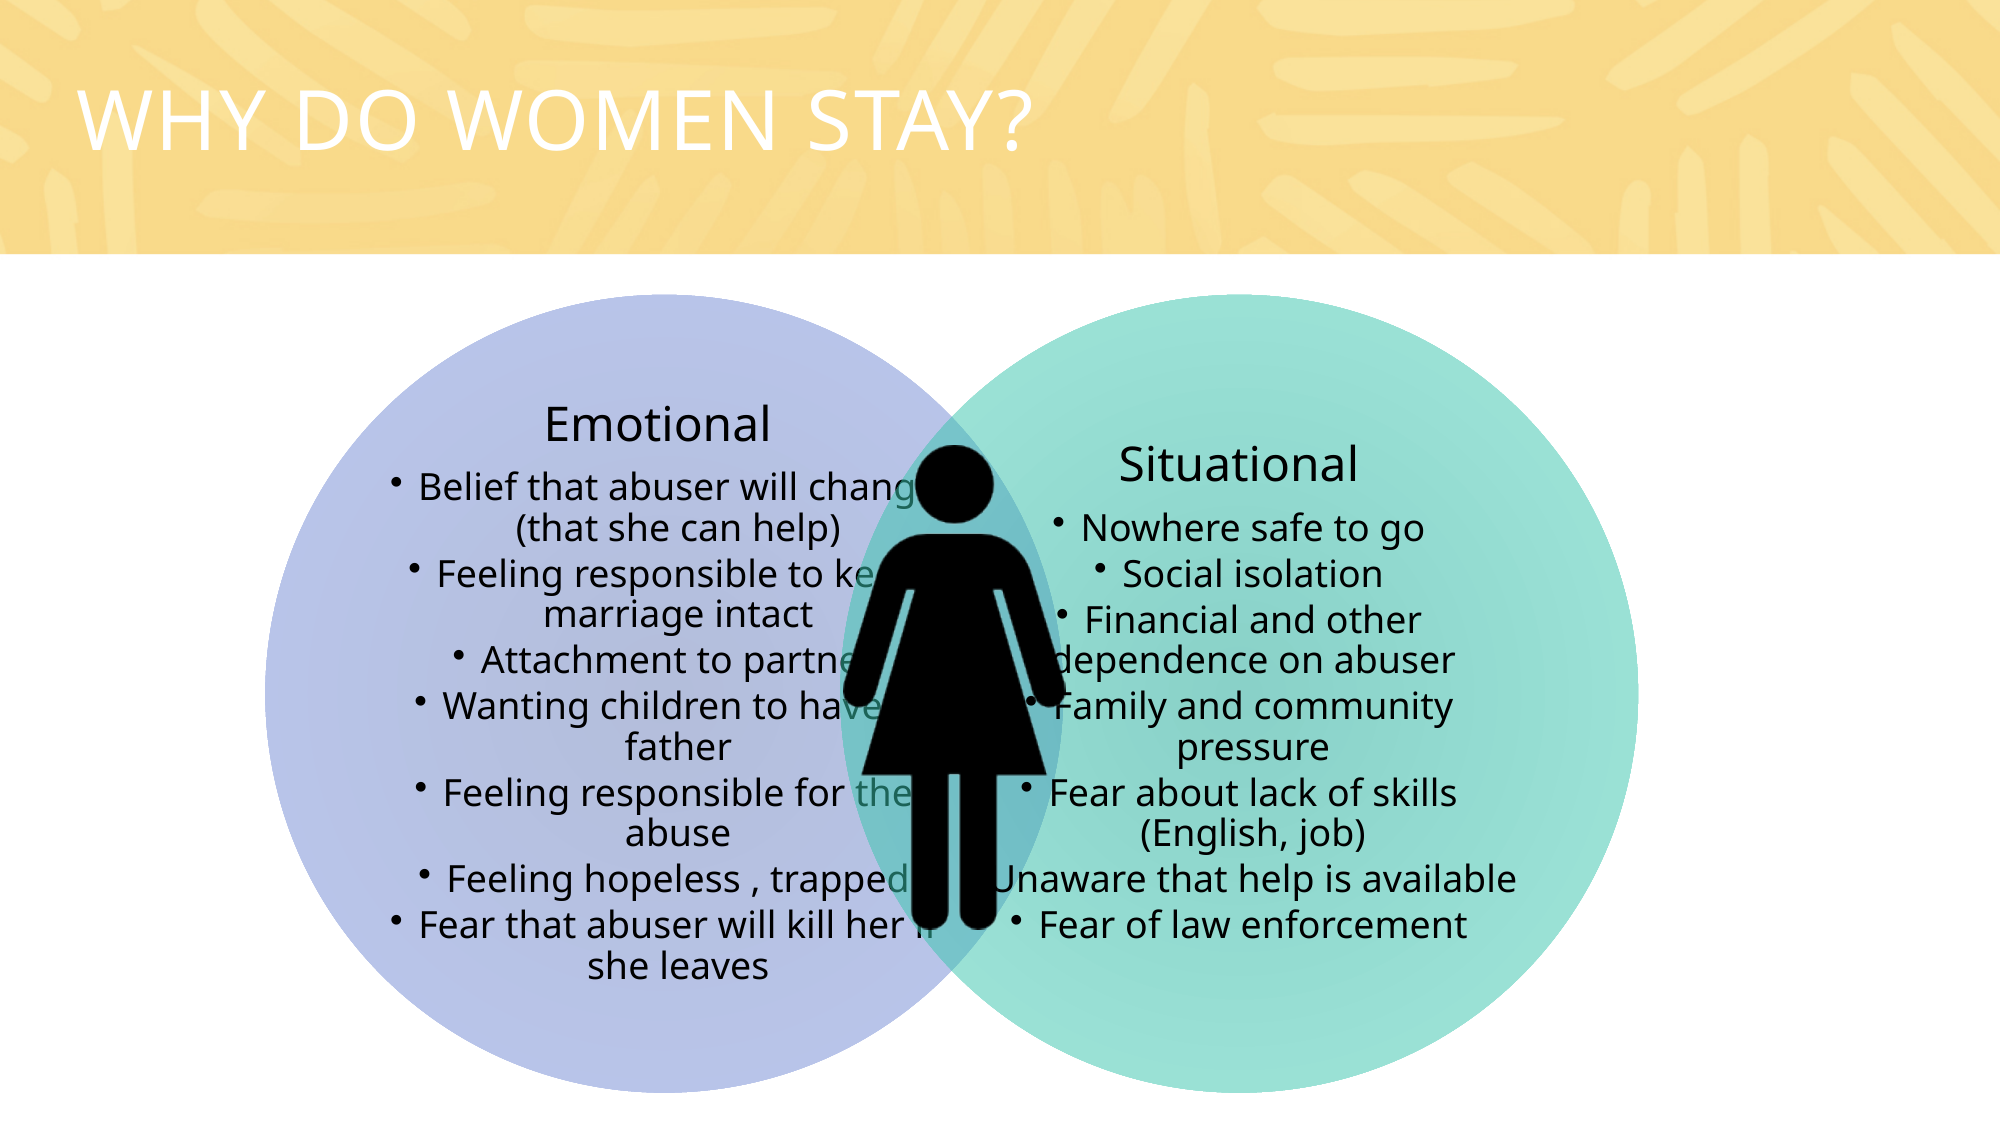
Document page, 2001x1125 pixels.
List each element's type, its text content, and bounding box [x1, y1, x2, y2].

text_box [232, 214, 1671, 1125]
title Why do women stay? [61, 33, 1938, 220]
picture [842, 445, 1066, 930]
picture [0, 0, 2000, 1125]
